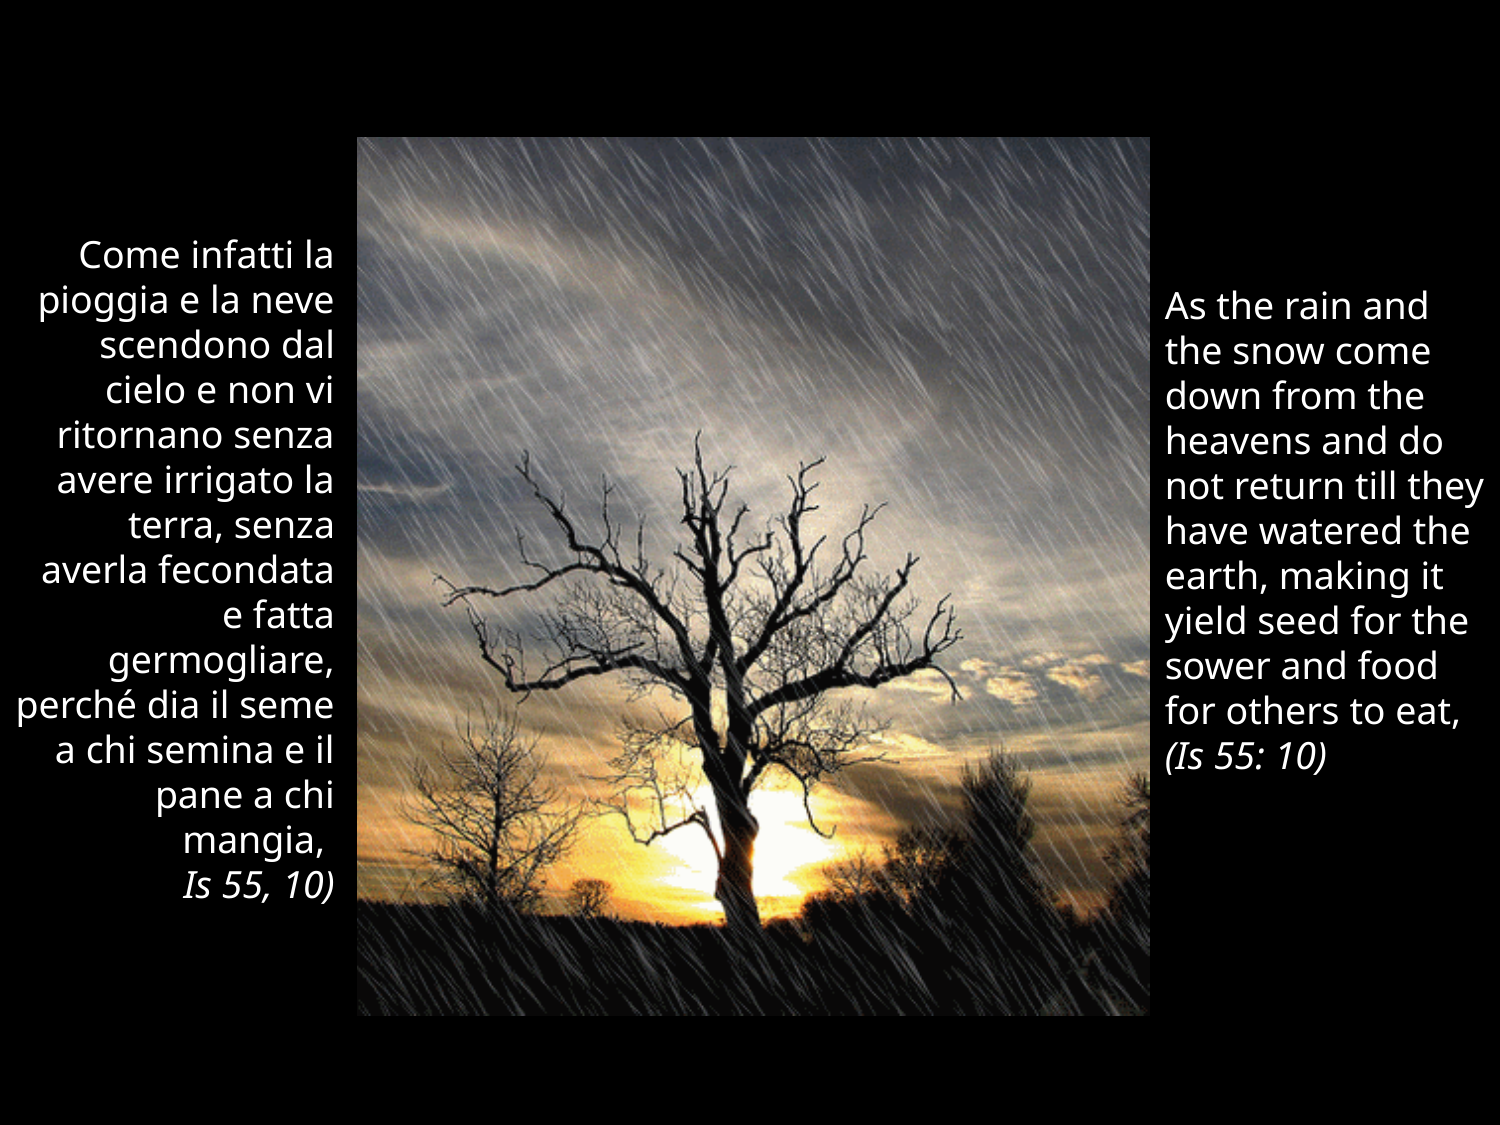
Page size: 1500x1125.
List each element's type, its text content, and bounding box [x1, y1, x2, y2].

text_box As the rain and the snow come down from the heavens and do not return till they have watered the earth, making it yield seed for the sower and food for others to eat, (Is 55: 10) [1154, 274, 1500, 785]
title Come infatti la pioggia e la neve scendono dal cielo e non vi ritornano senza avere irrigato la terra, senza averla fecondata e fatta germogliare, perché dia il seme a chi semina e il pane a chi mangia, Is 55, 10) [0, 287, 350, 850]
picture [357, 137, 1151, 1016]
